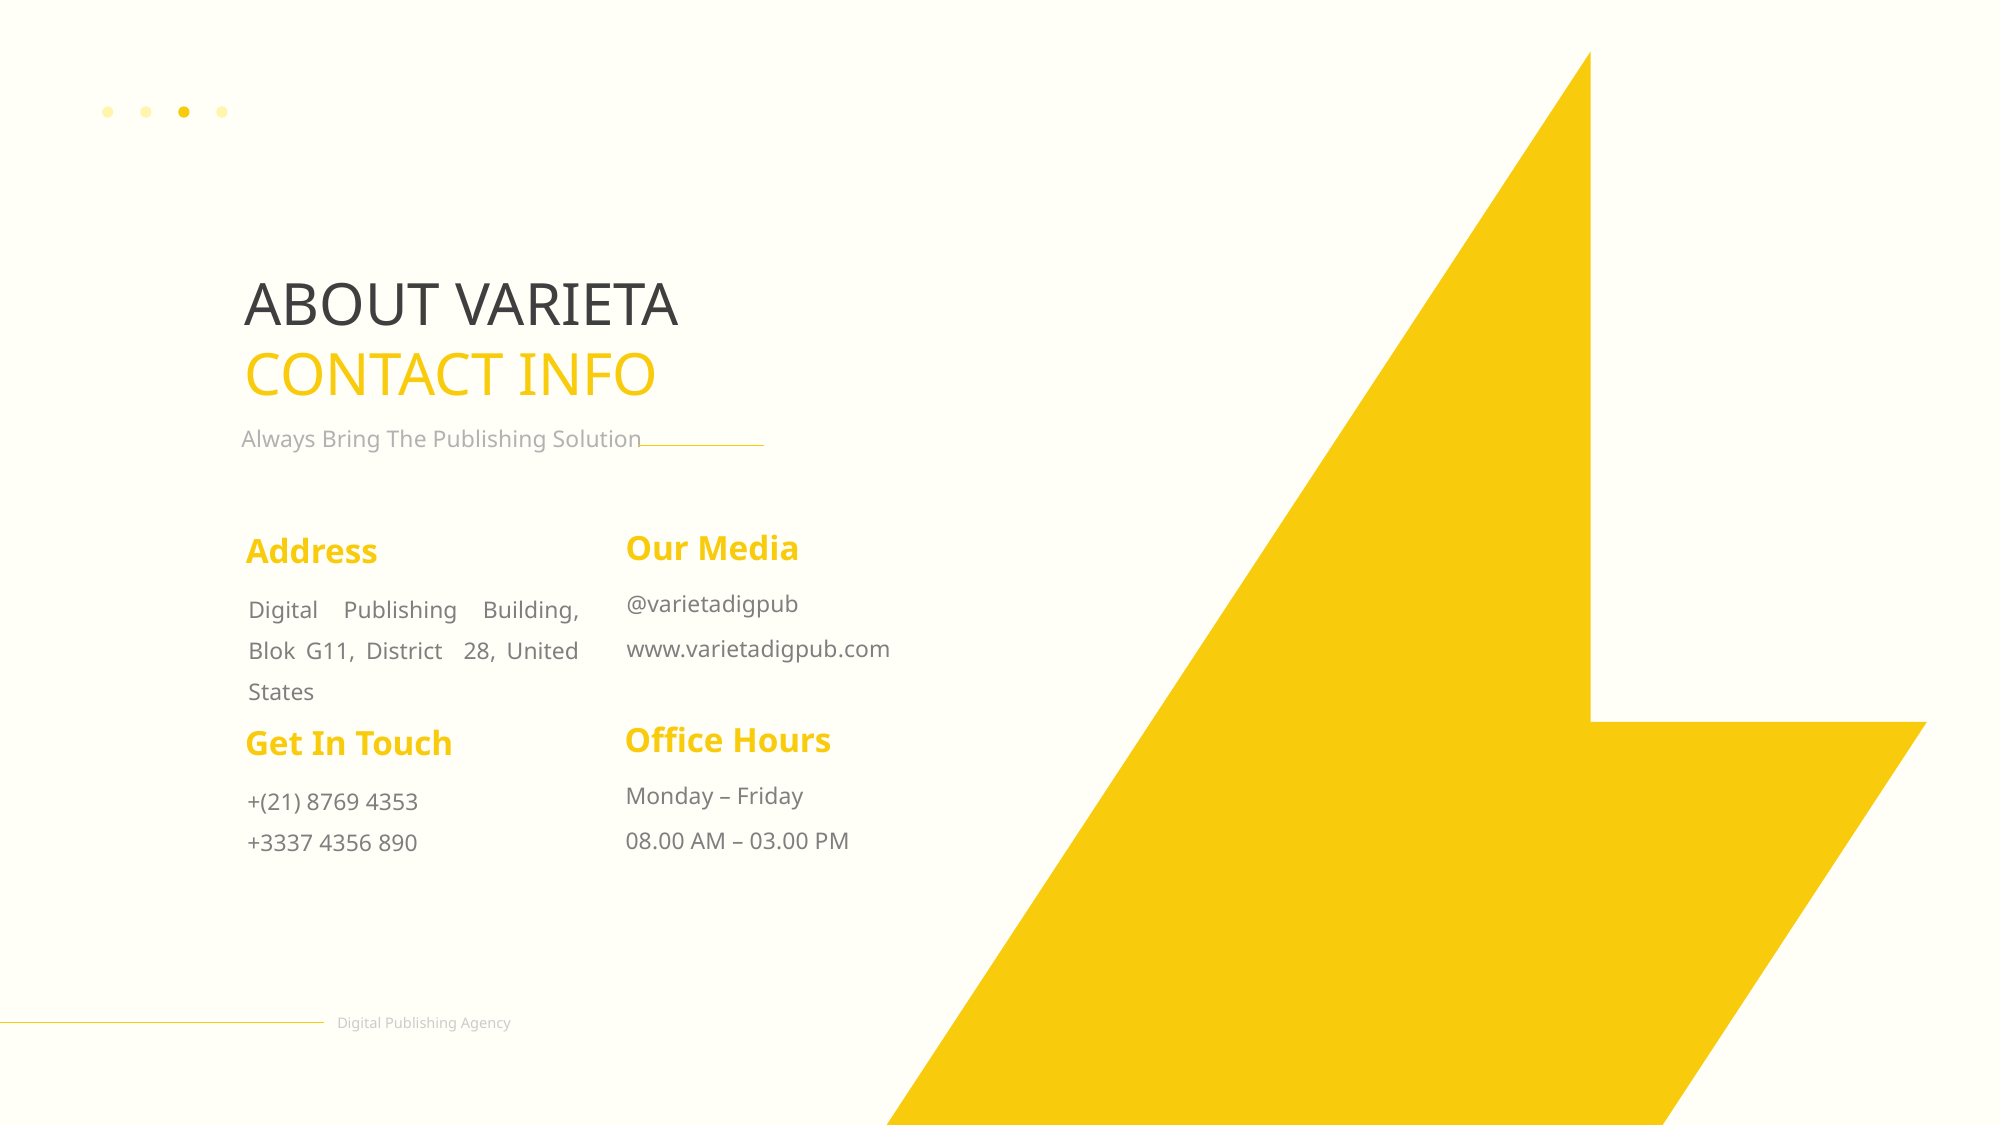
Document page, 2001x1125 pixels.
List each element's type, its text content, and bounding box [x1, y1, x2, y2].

text_box ABOUT VARIETA CONTACT INFO [229, 260, 886, 415]
text_box Monday – Friday 08.00 AM – 03.00 PM [610, 760, 886, 862]
text_box @varietadigpub www.varietadigpub.com [611, 568, 886, 670]
text_box +(21) 8769 4353 +3337 4356 890 [232, 766, 594, 864]
text_box Get In Touch [230, 695, 481, 770]
text_box Digital Publishing Agency [322, 1006, 526, 1039]
text_box [177, 105, 191, 119]
text_box [139, 105, 153, 119]
text_box Digital Publishing Building, Blok G11, District 28, United States [233, 574, 595, 713]
text_box [215, 105, 229, 119]
picture [886, 0, 2000, 1125]
text_box Always Bring The Publishing Solution [226, 416, 658, 459]
text_box [100, 105, 115, 119]
text_box Office Hours [609, 691, 860, 767]
text_box Our Media [610, 499, 861, 575]
text_box Address [231, 503, 482, 578]
